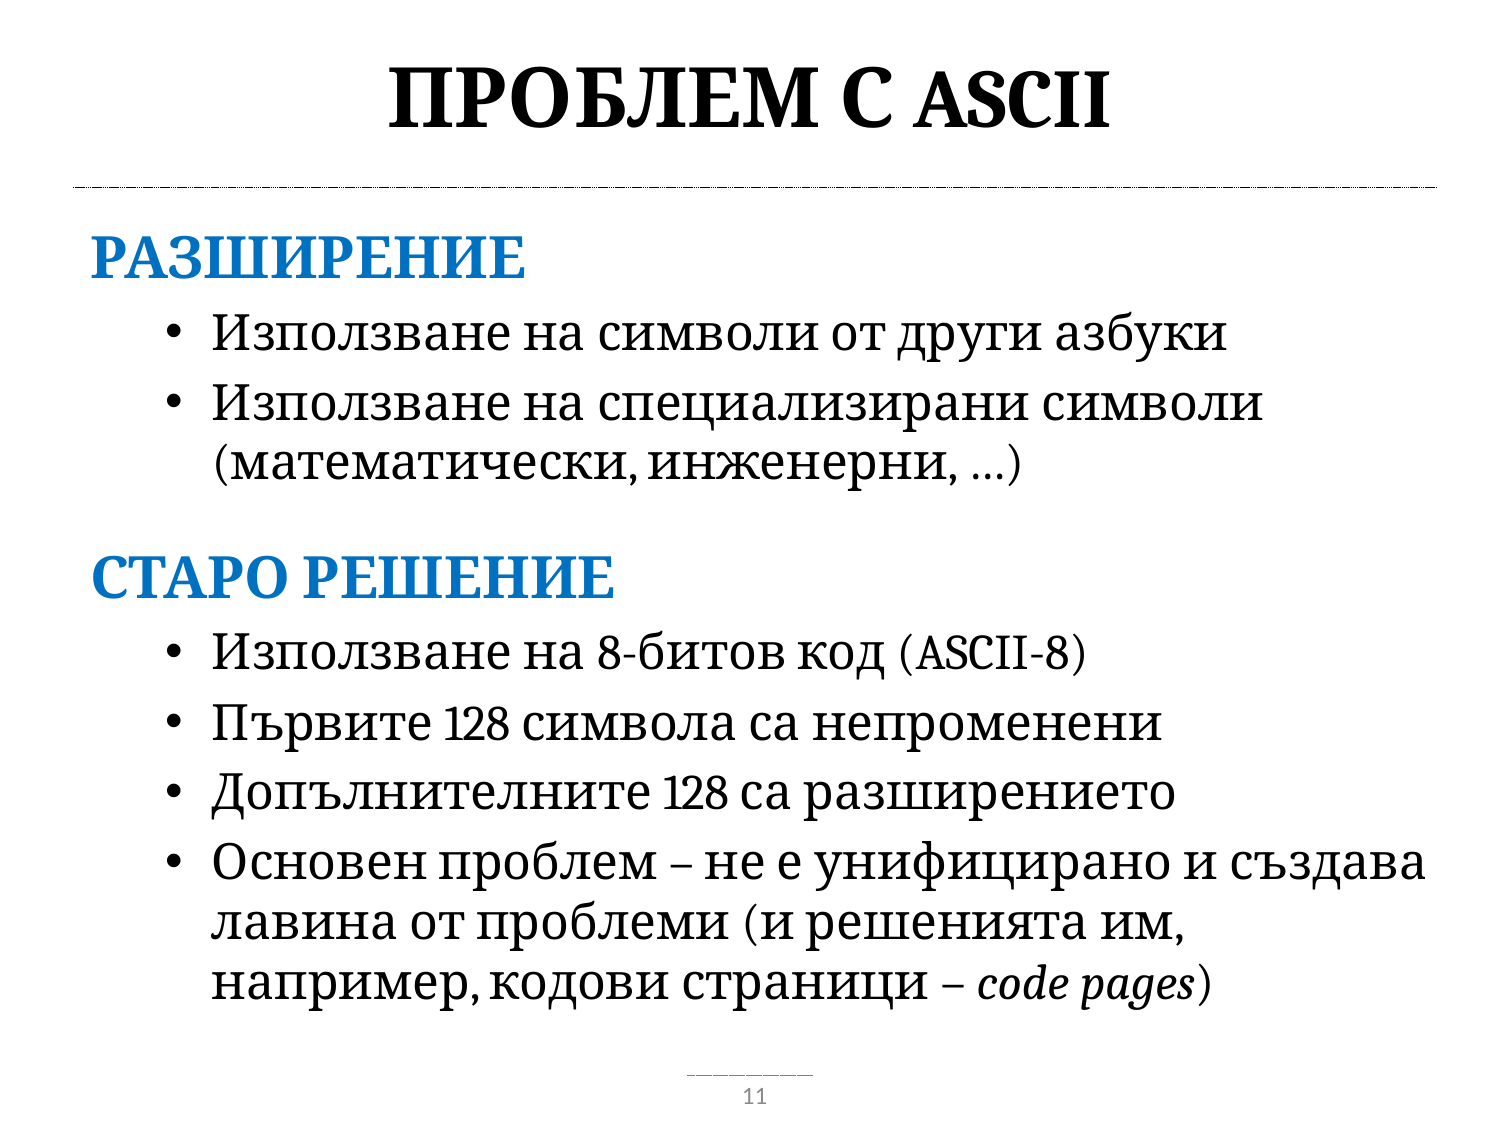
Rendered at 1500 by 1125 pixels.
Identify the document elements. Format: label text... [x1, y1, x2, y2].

slide_number 11 [579, 1065, 930, 1125]
list Разширение Използване на символи от други азбуки Използване на специализирани символи (математически, инженерни, …) Старо решение Използване на 8-битов код (ASCII-8) Първите 128 символа са непроменени Допълнителните 128 са разширението Основен проблем – не е унифицирано и създава лавина от проблеми (и решенията им, например, кодови страници – code pages) [75, 212, 1450, 1063]
title Проблем с ASCII [0, 0, 1500, 188]
